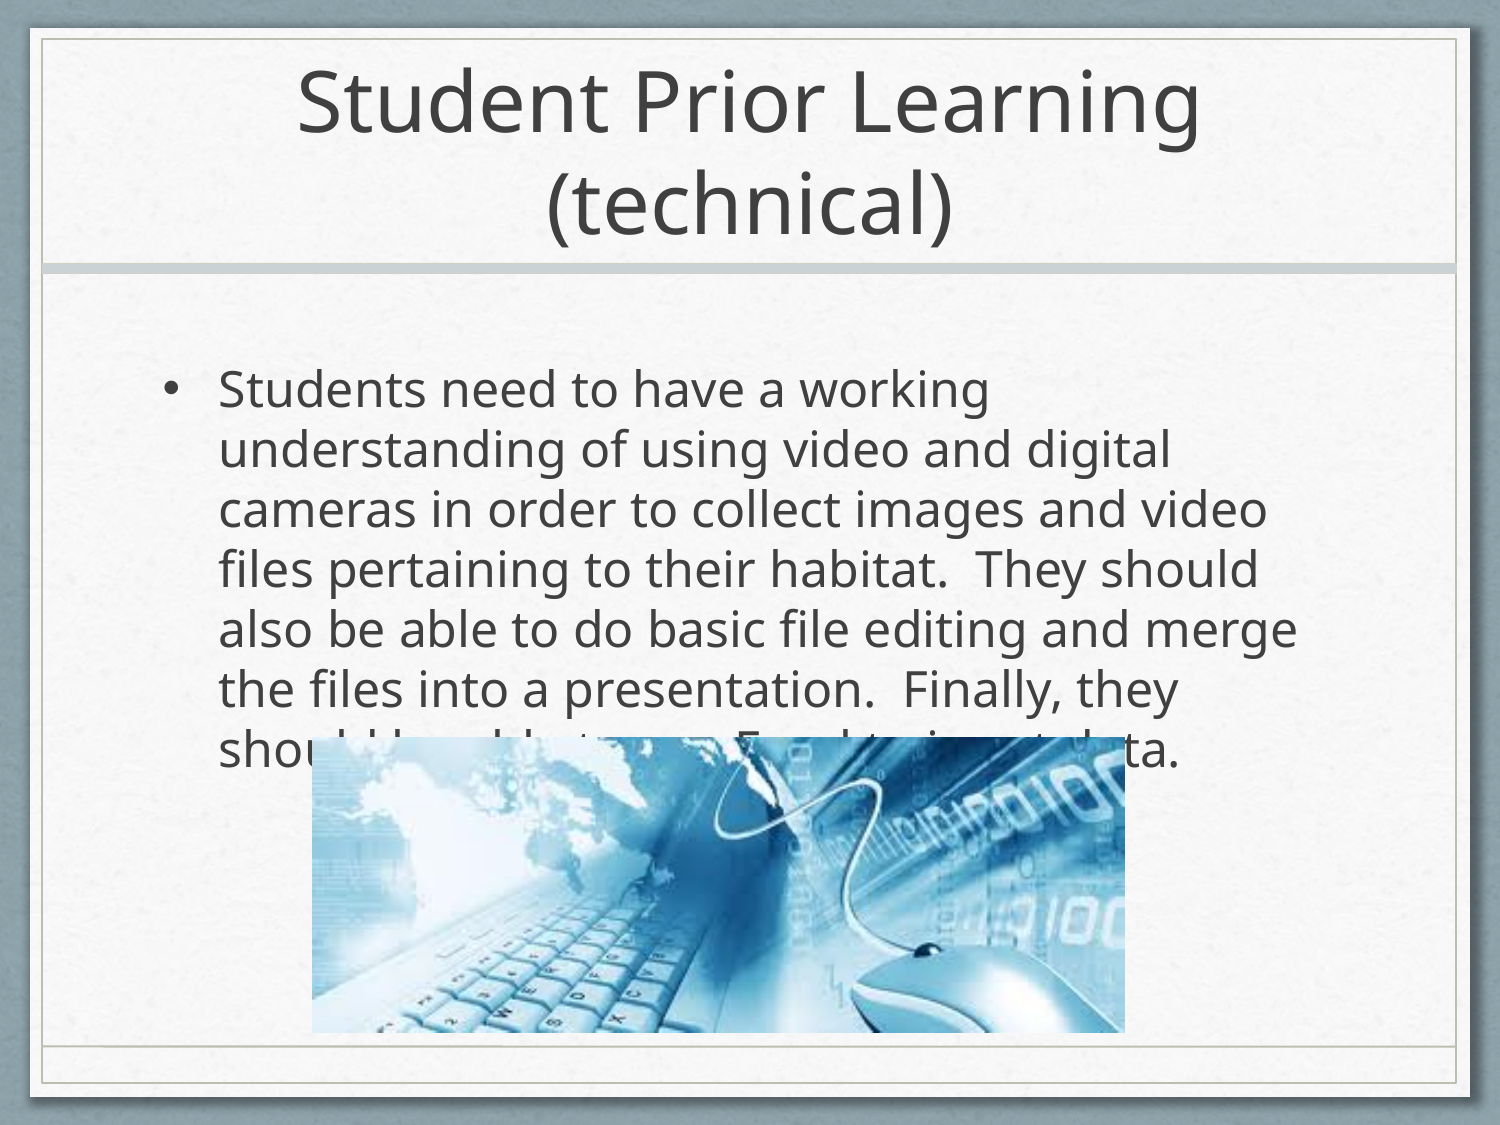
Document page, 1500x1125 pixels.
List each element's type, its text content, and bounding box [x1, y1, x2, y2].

title Student Prior Learning (technical) [147, 40, 1353, 260]
list Students need to have a working understanding of using video and digital cameras in order to collect images and video files pertaining to their habitat. They should also be able to do basic file editing and merge the files into a presentation. Finally, they should be able to use Excel to input data. [147, 350, 1353, 995]
picture [30, 28, 1470, 1097]
